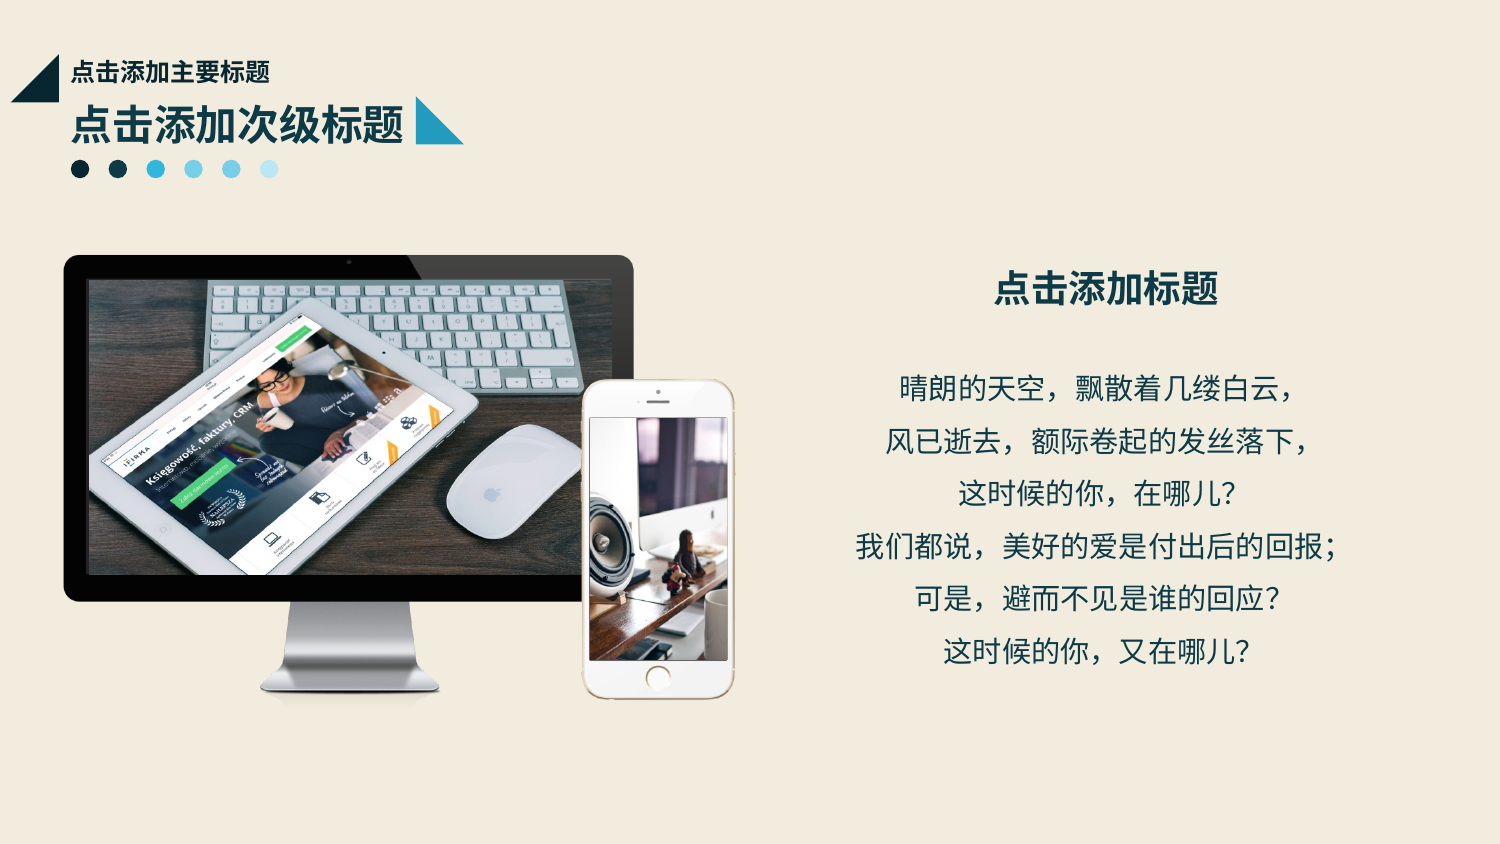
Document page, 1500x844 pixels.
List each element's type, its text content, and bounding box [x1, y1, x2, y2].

picture [0, 236, 751, 718]
text_box 晴朗的天空，飘散着几缕白云， 风已逝去，额际卷起的发丝落下， 这时候的你，在哪儿？ 我们都说，美好的爱是付出后的回报； 可是，避而不见是谁的回应？ 这时候的你，又在哪儿？ [750, 345, 1459, 676]
text_box 点击添加标题 [753, 257, 1459, 318]
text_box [10, 48, 465, 179]
